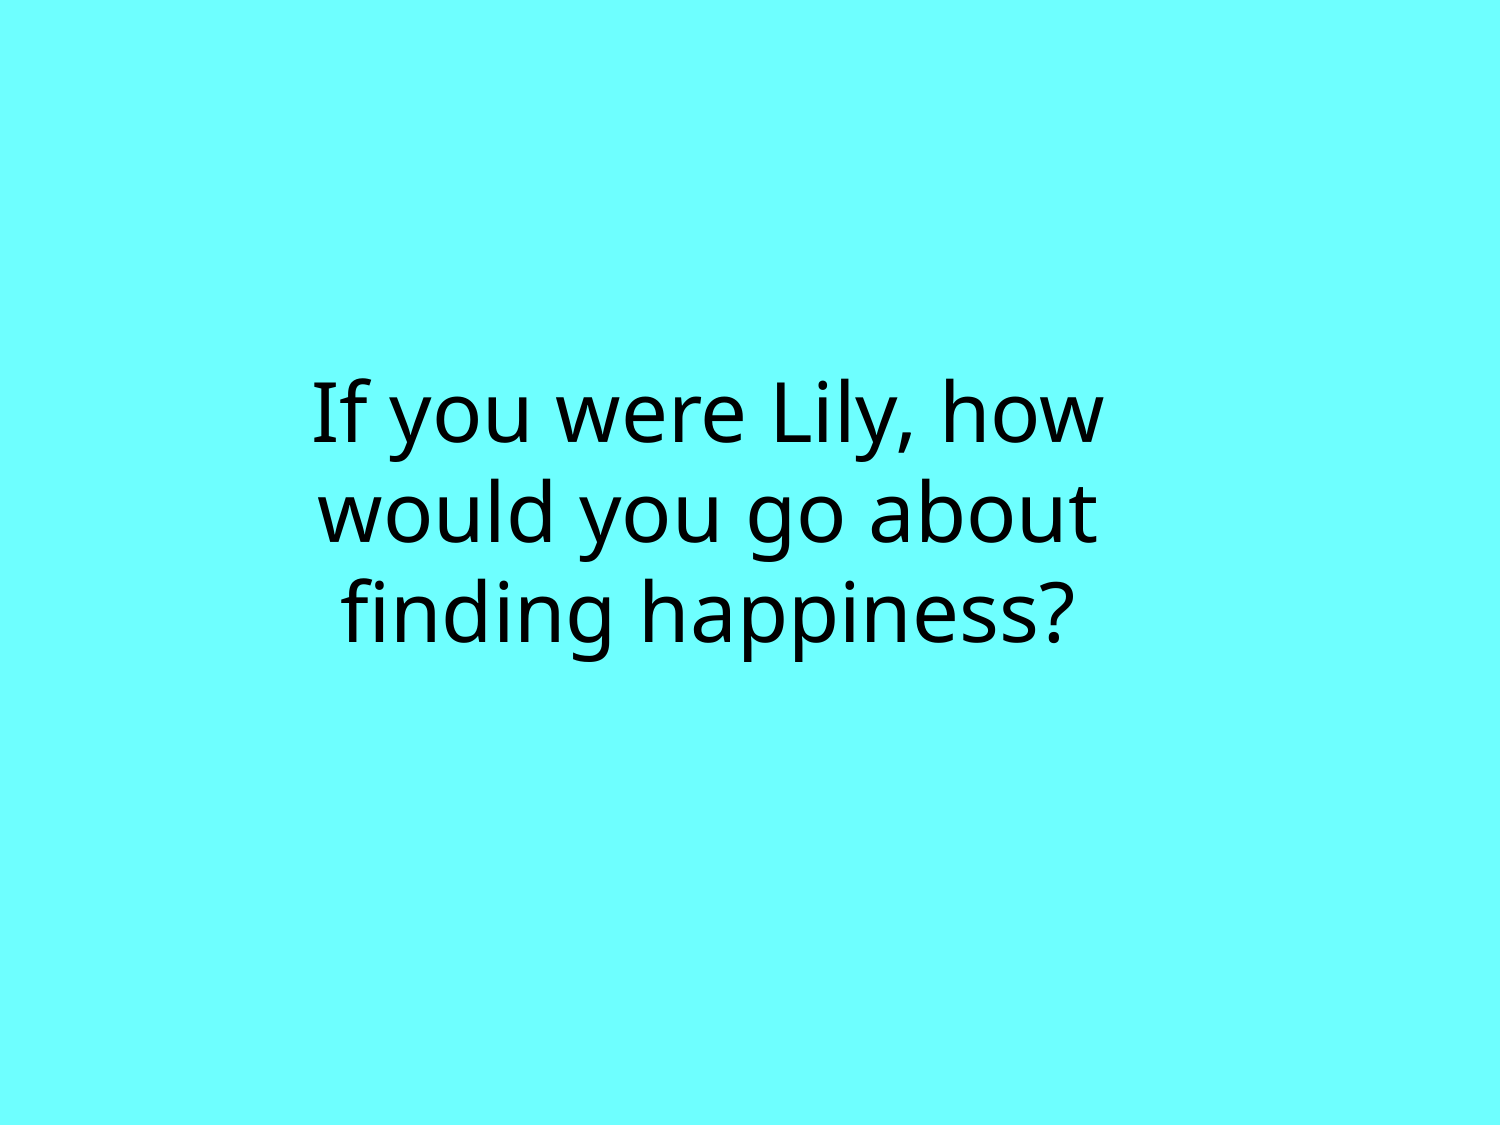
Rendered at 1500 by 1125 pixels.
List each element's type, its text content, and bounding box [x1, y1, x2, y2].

text_box If you were Lily, how would you go about finding happiness? [178, 351, 1239, 667]
